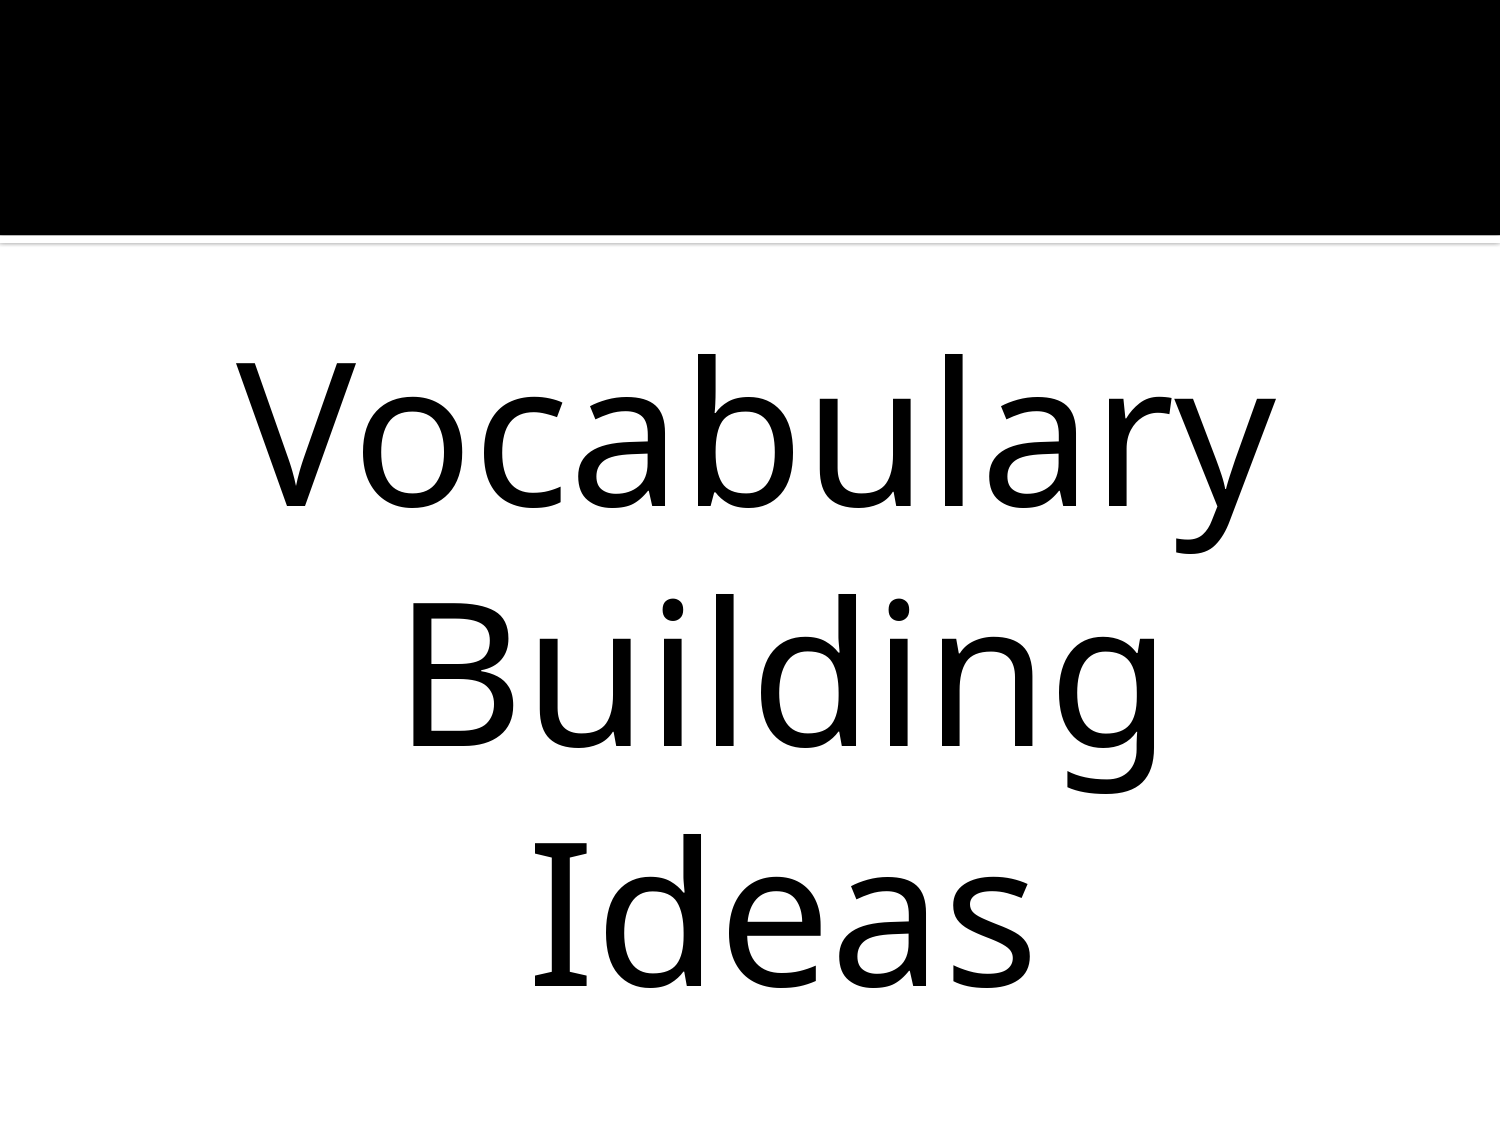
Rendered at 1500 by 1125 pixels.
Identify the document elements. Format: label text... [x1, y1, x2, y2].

list Vocabulary Building Ideas [75, 291, 1425, 1050]
